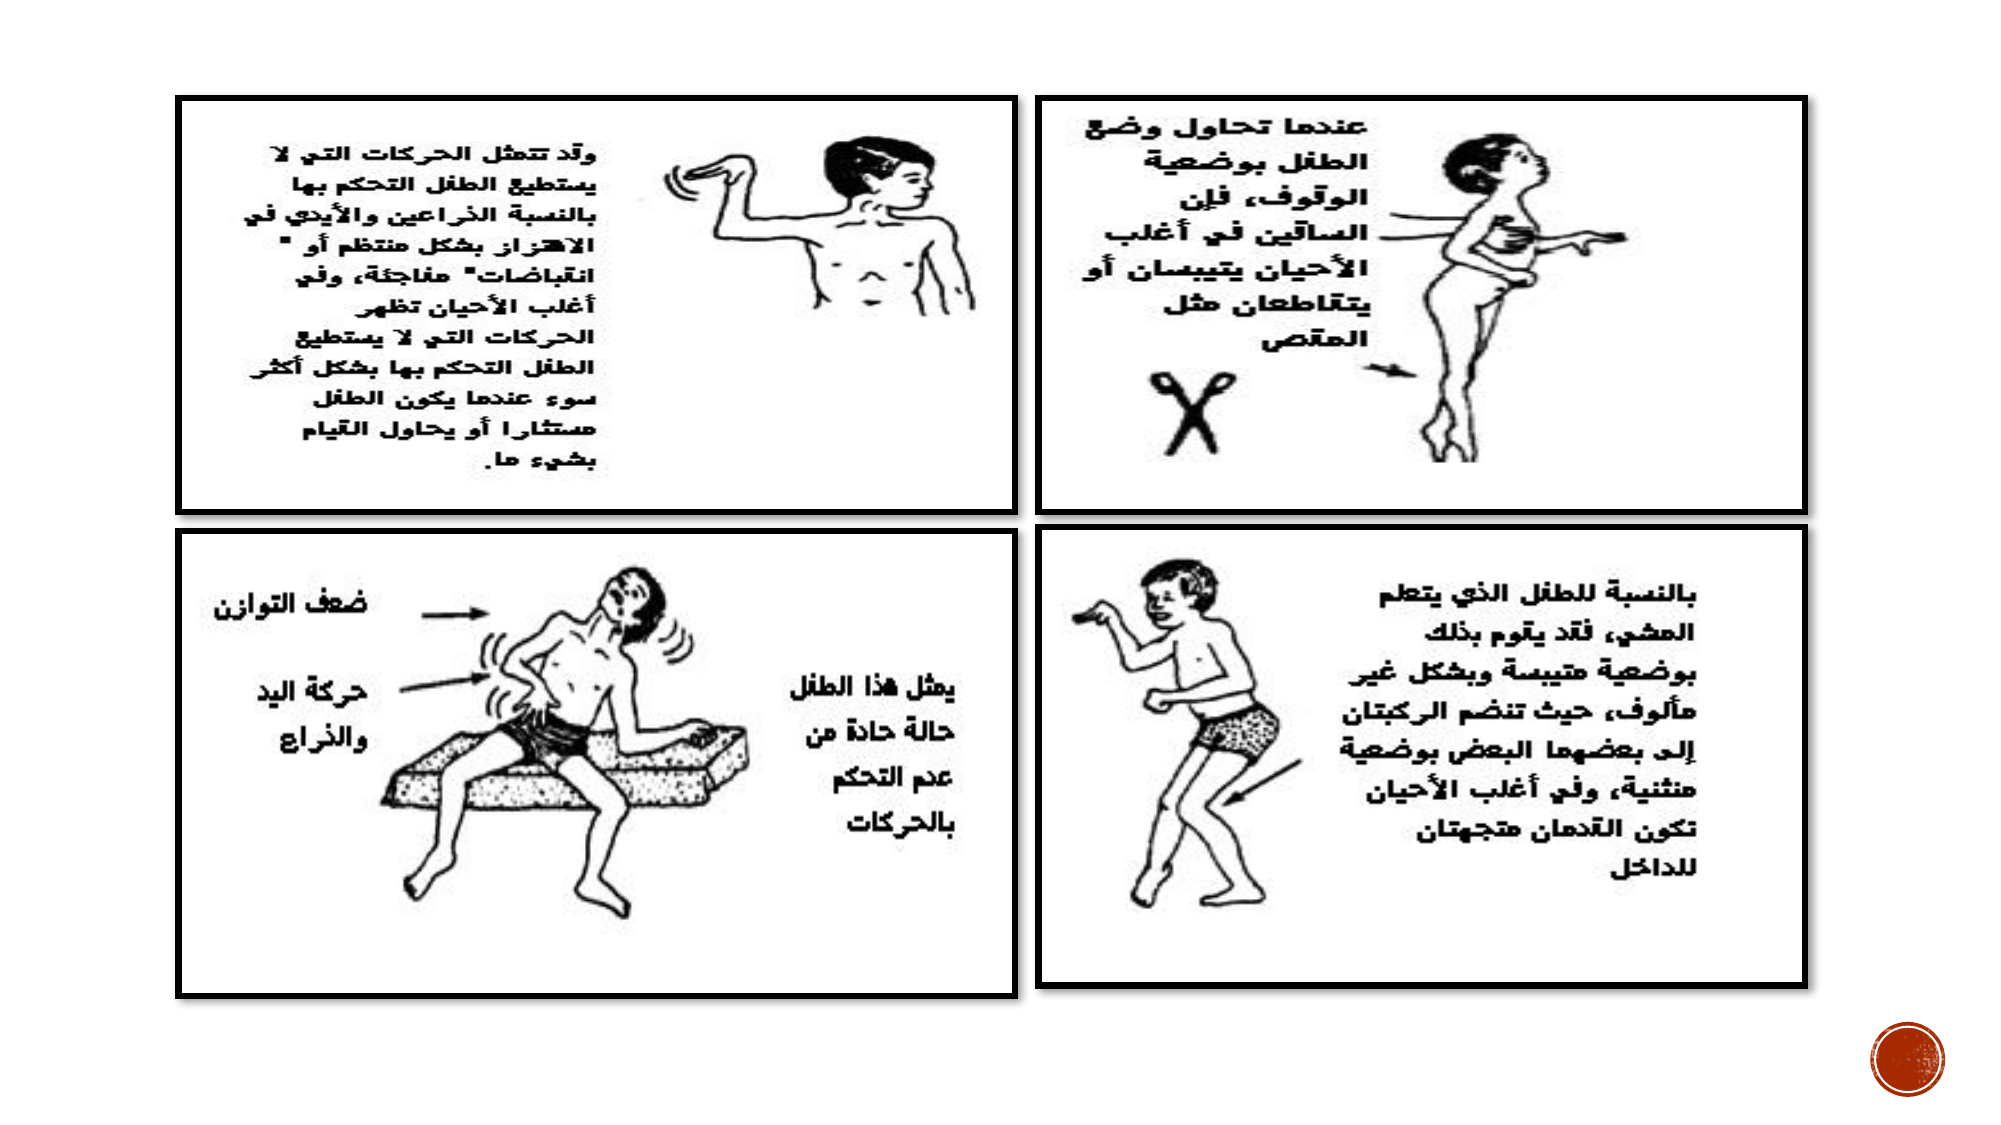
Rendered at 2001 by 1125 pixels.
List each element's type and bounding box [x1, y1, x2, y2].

picture [182, 534, 1012, 994]
picture [182, 101, 1013, 510]
picture [1042, 101, 1803, 510]
list [1045, 533, 1800, 980]
